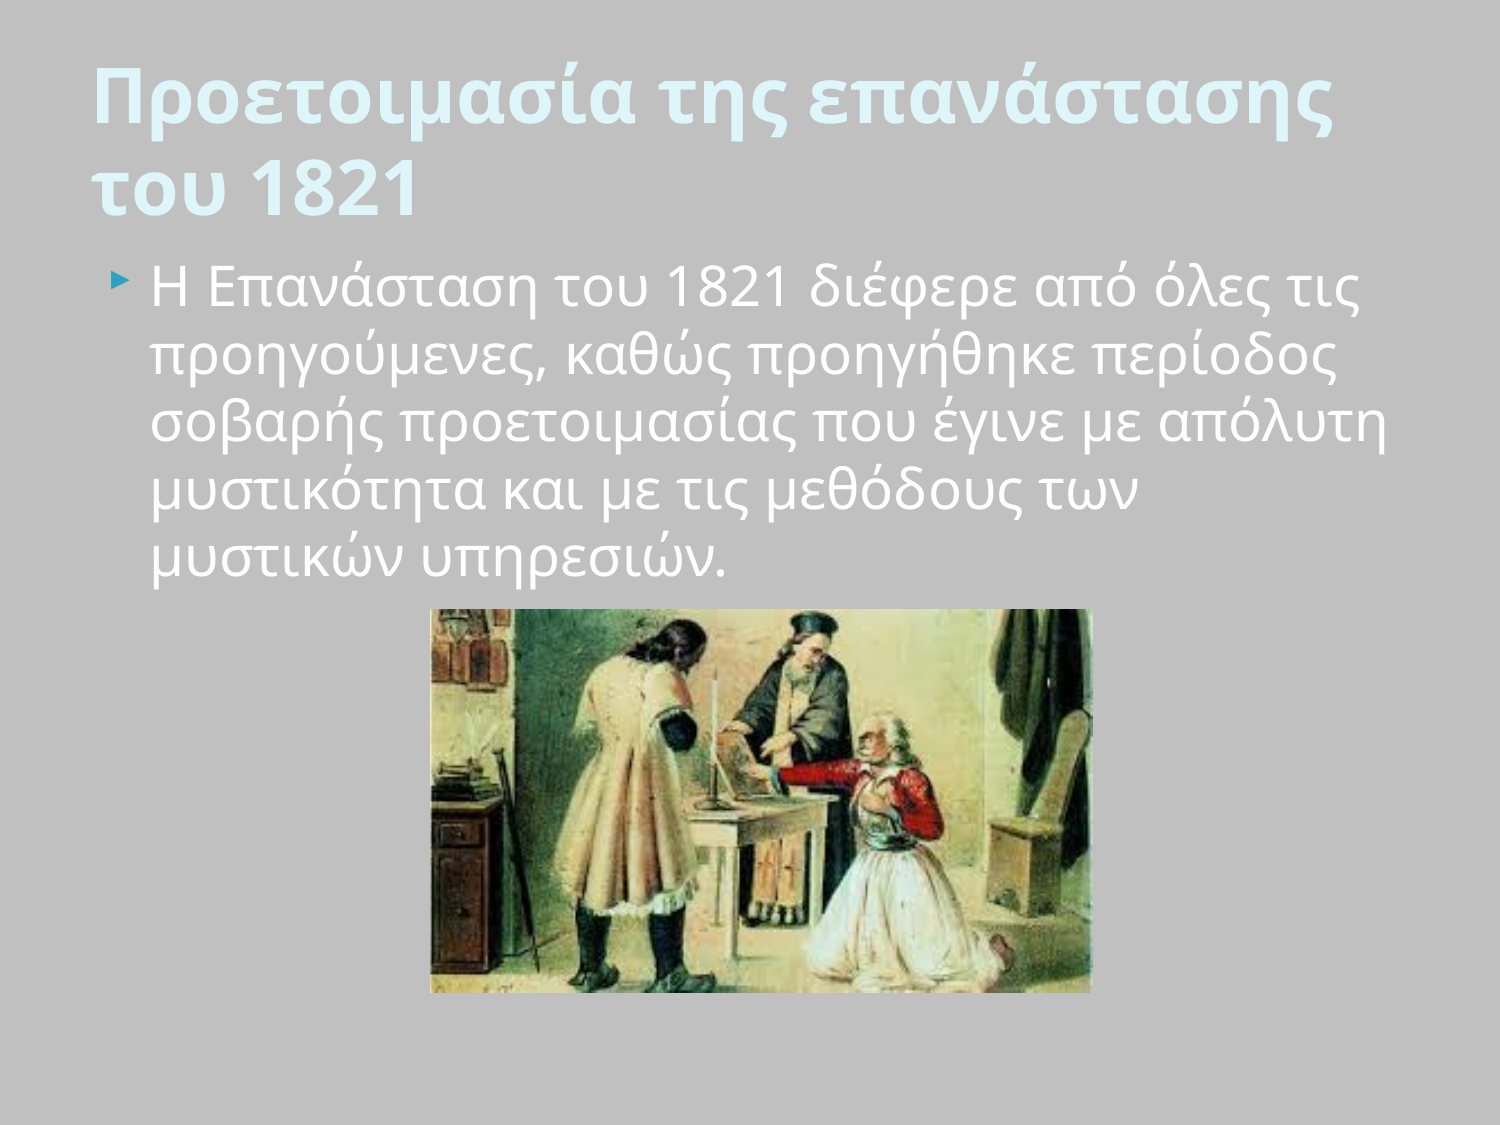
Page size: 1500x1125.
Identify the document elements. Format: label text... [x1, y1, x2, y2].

list Η Επανάσταση του 1821 διέφερε από όλες τις προηγούμενες, καθώς προηγήθηκε περίοδος σοβαρής προετοιμασίας που έγινε με απόλυτη μυστικότητα και με τις μεθόδους των μυστικών υπηρεσιών. [74, 242, 1426, 986]
picture [430, 609, 1093, 994]
title Προετοιμασία της επανάστασης του 1821 [75, 45, 1425, 233]
